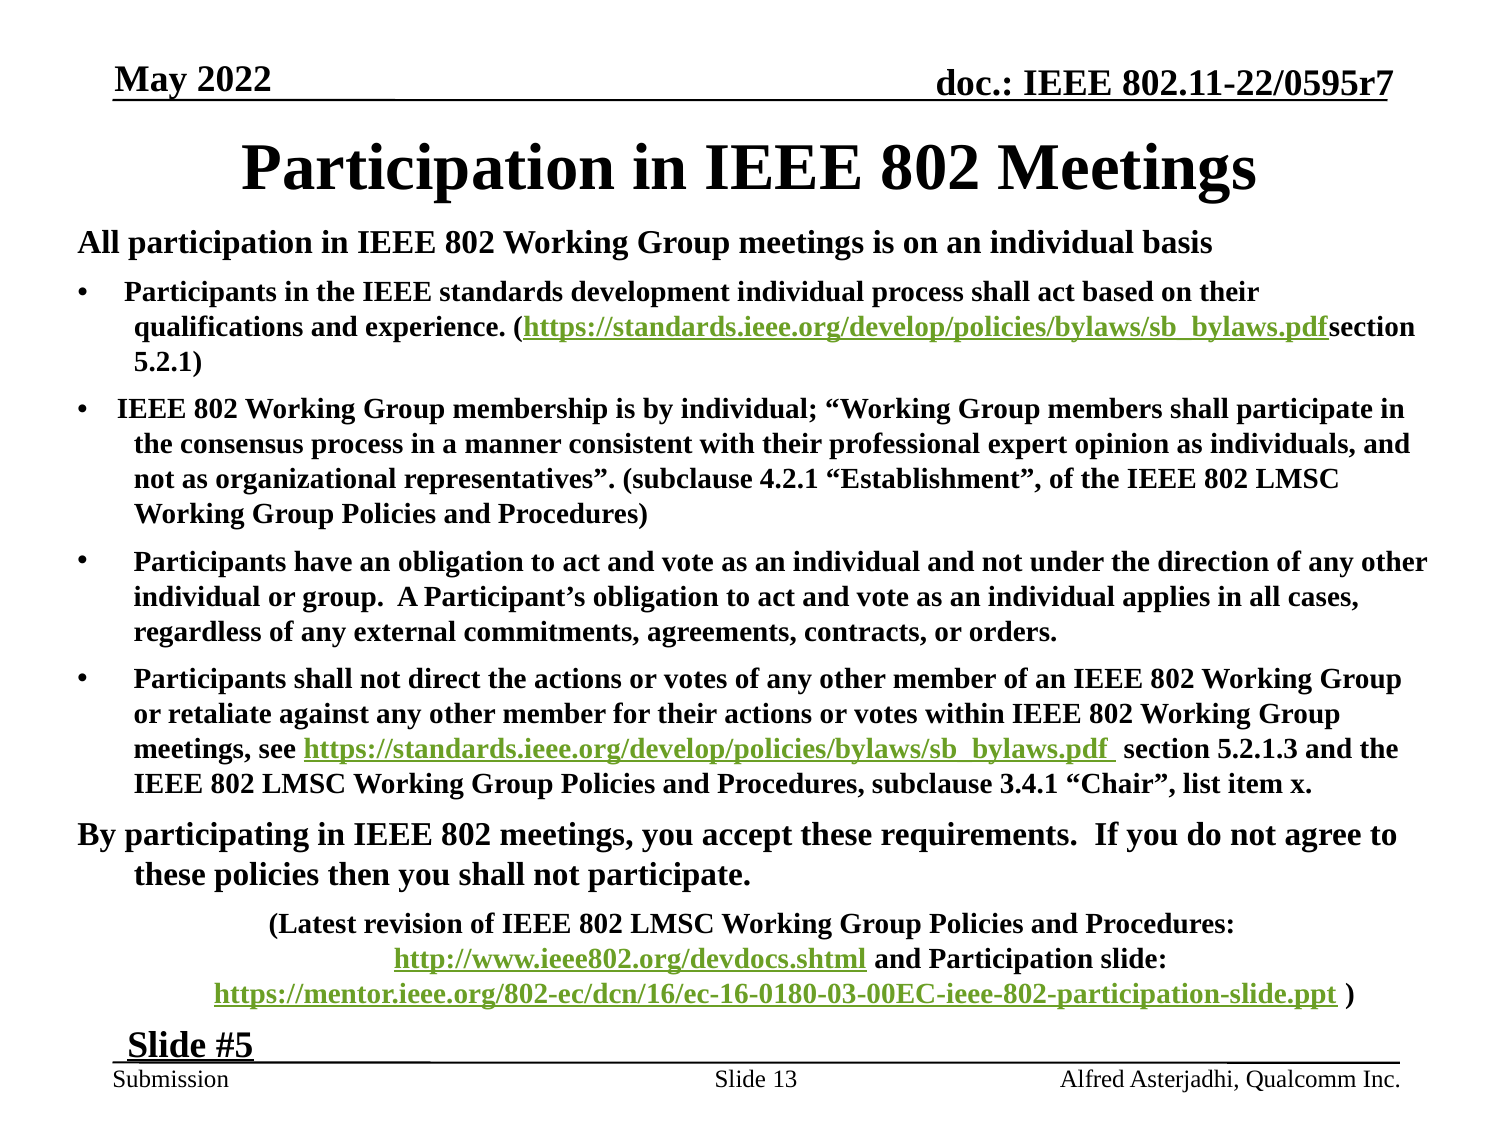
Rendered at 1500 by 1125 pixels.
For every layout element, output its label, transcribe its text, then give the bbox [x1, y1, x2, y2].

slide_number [114, 54, 493, 100]
text_box Slide #5 [112, 1012, 269, 1073]
slide_number Slide 13 [712, 1061, 800, 1123]
title Participation in IEEE 802 Meetings [112, 112, 1388, 212]
list All participation in IEEE 802 Working Group meetings is on an individual basis • Participants in the IEEE standards development individual process shall act based on their qualifications and experience. (https://standards.ieee.org/develop/policies/bylaws/sb_bylaws.pdfsection 5.2.1) • IEEE 802 Working Group membership is by individual; “Working Group members shall participate in the consensus process in a manner consistent with their professional expert opinion as individuals, and not as organizational representatives”. (subclause 4.2.1 “Establishment”, of the IEEE 802 LMSC Working Group Policies and Procedures) Participants have an obligation to act and vote as an individual and not under the direction of any other individual or group. A Participant’s obligation to act and vote as an individual applies in all cases, regardless of any external commitments, agreements, contracts, or orders. Participants shall not direct the actions or votes of any other member of an IEEE 802 Working Group or retaliate against any other member for their actions or votes within IEEE 802 Working Group meetings, see https://standards.ieee.org/develop/policies/bylaws/sb_bylaws.pdf section 5.2.1.3 and the IEEE 802 LMSC Working Group Policies and Procedures, subclause 3.4.1 “Chair”, list item x. By participating in IEEE 802 meetings, you accept these requirements. If you do not agree to these policies then you shall not participate. (Latest revision of IEEE 802 LMSC Working Group Policies and Procedures: http://www.ieee802.org/devdocs.shtml and Participation slide: https://mentor.ieee.org/802-ec/dcn/16/ec-16-0180-03-00EC-ieee-802-participation-slide.ppt ) [62, 212, 1451, 1001]
footer Alfred Asterjadhi, Qualcomm Inc. [878, 1061, 1402, 1093]
